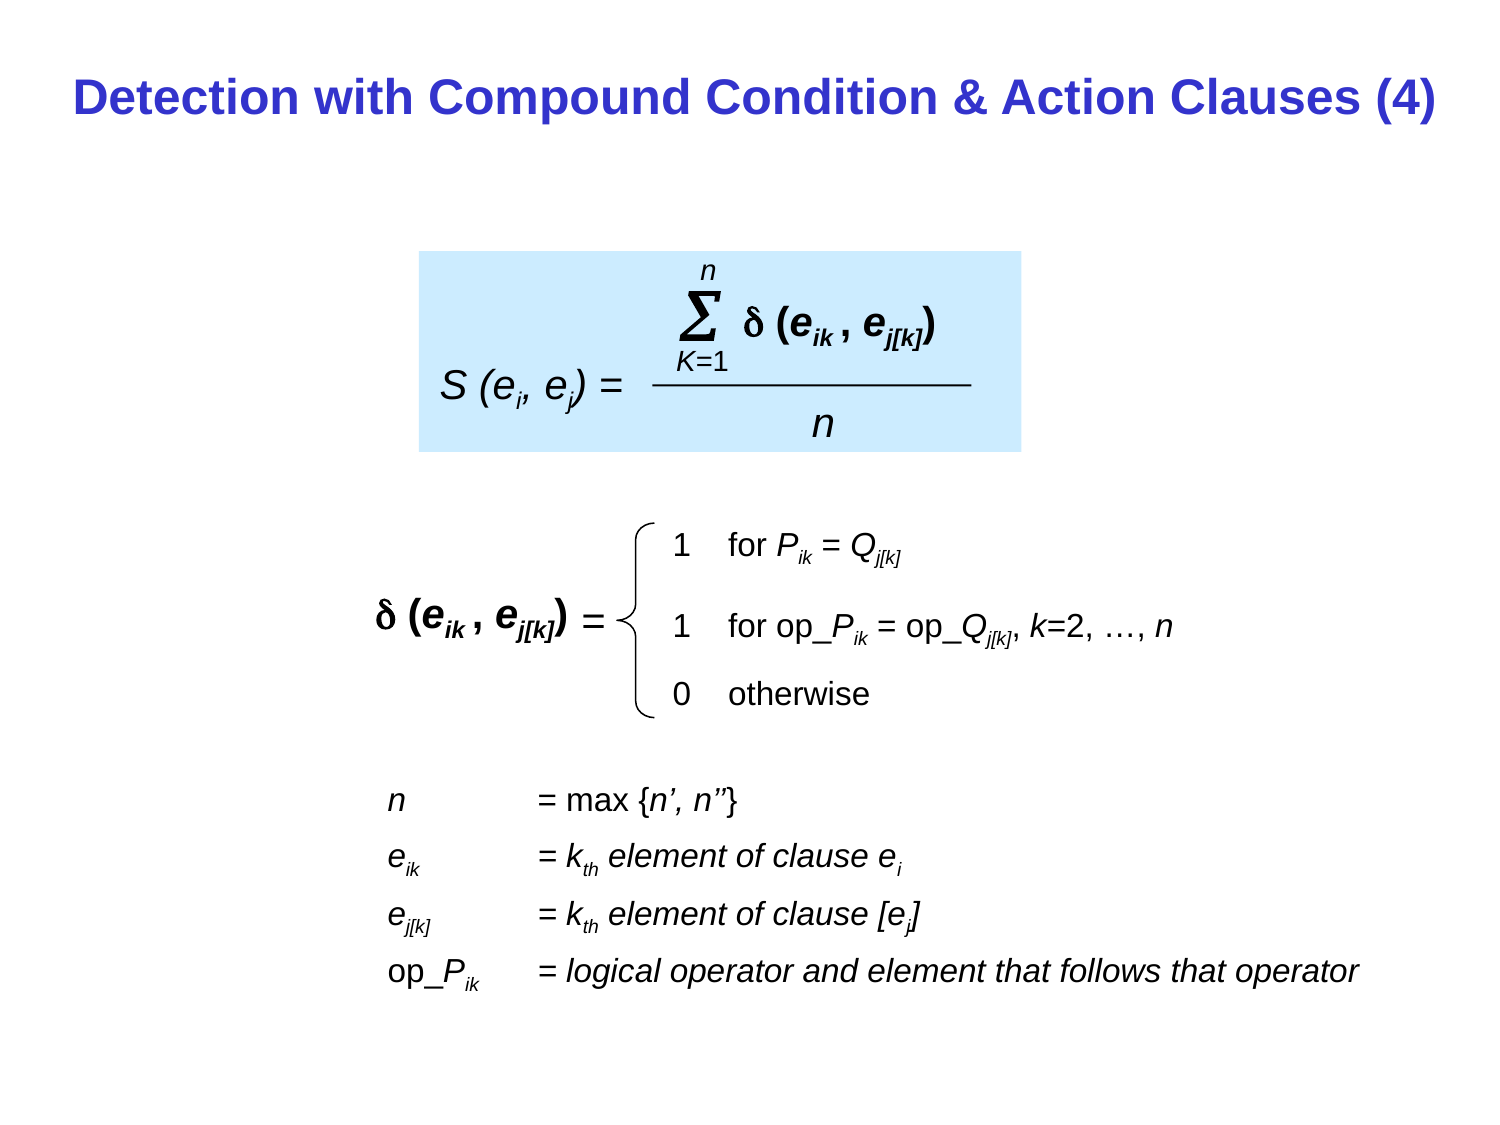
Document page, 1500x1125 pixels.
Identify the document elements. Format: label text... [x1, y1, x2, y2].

text_box n = max {n’, n’’} eik = kth element of clause ei ej[k] = kth element of clause [ej] op_Pik = logical operator and element that follows that operator [372, 774, 1471, 999]
title Detection with Compound Condition & Action Clauses (4) [50, 50, 1460, 139]
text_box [359, 515, 1284, 721]
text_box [359, 243, 999, 454]
text_box [1004, 251, 1022, 452]
